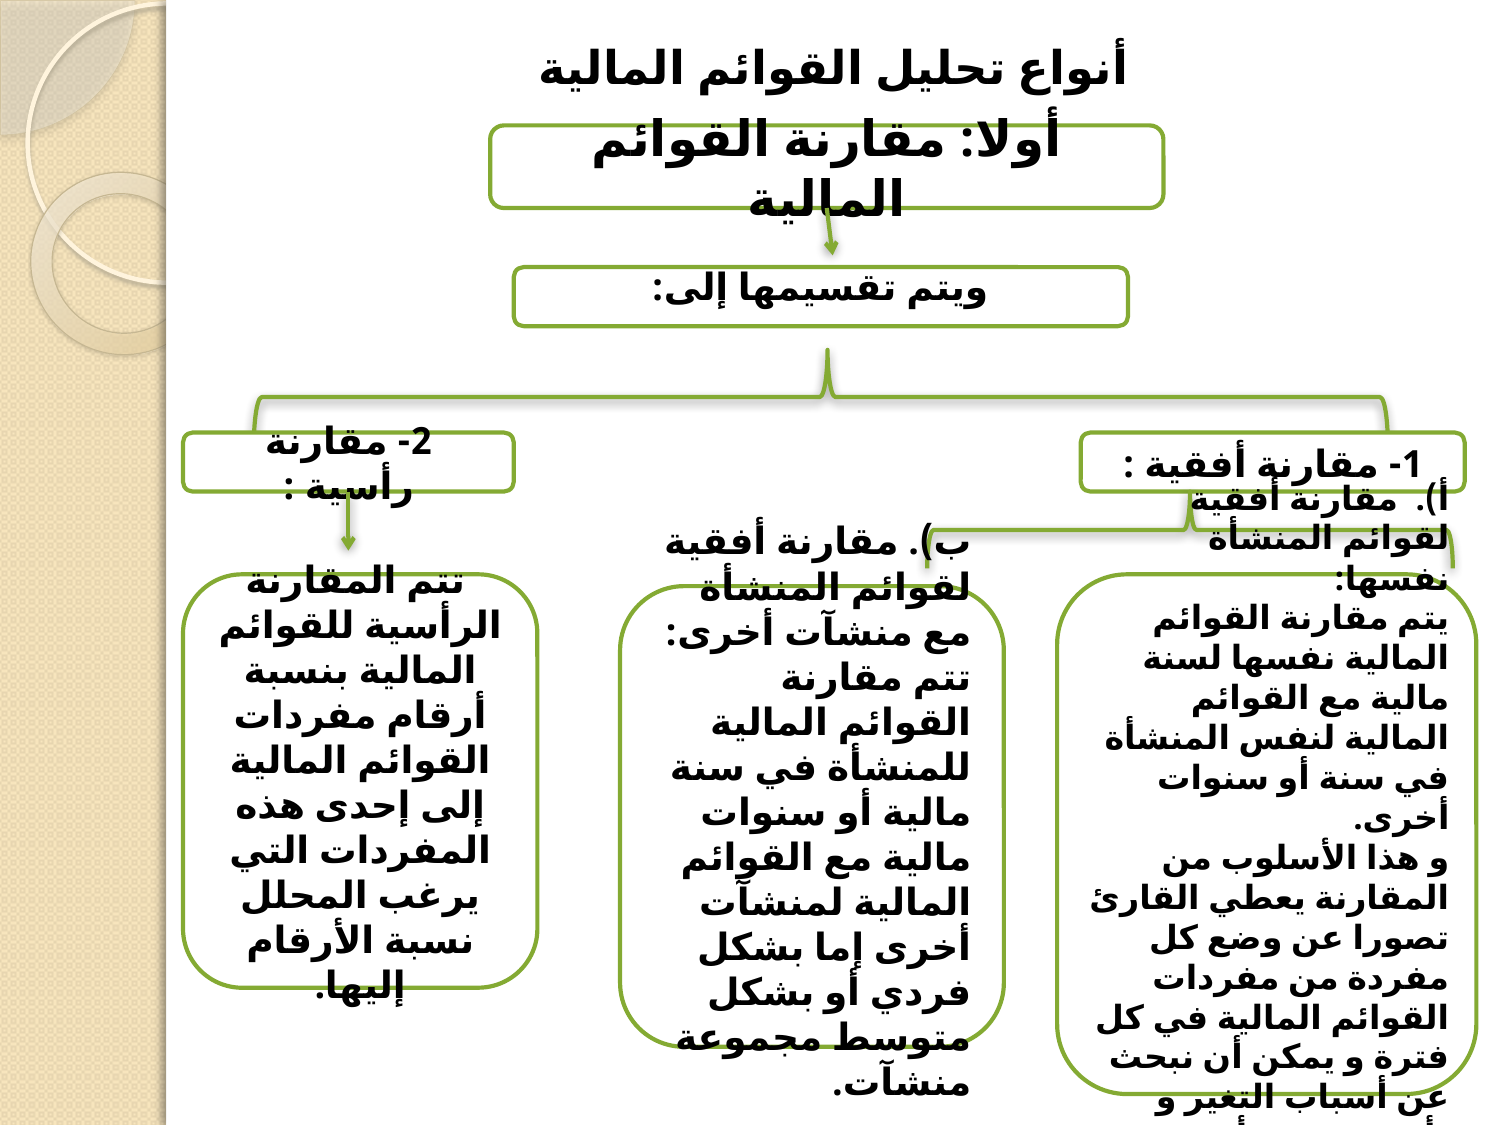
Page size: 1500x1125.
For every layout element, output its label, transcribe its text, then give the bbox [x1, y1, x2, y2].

text_box ب). مقارنة أفقية لقوائم المنشأة مع منشآت أخرى: تتم مقارنة القوائم المالية للمنشأة في سنة مالية أو سنوات مالية مع القوائم المالية لمنشآت أخرى إما بشكل فردي أو بشكل متوسط مجموعة منشآت. [643, 510, 987, 1110]
text_box تتم المقارنة الرأسية للقوائم المالية بنسبة أرقام مفردات القوائم المالية إلى إحدى هذه المفردات التي يرغب المحلل نسبة الأرقام إليها. [180, 572, 540, 990]
text_box 1- مقارنة أفقية : [1078, 430, 1467, 488]
text_box [987, 527, 1068, 569]
text_box [252, 347, 1390, 445]
title أنواع تحليل القوائم المالية [218, 30, 1449, 102]
text_box [1055, 603, 1068, 1066]
text_box أولا: مقارنة القوائم المالية [488, 123, 1166, 211]
text_box [511, 265, 1131, 329]
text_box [826, 207, 833, 256]
text_box أ). مقارنة أفقية لقوائم المنشأة نفسها: يتم مقارنة القوائم المالية نفسها لسنة مالية مع القوائم المالية لنفس المنشأة في سنة أو سنوات أخرى. و هذا الأسلوب من المقارنة يعطي القارئ تصورا عن وضع كل مفردة من مفردات القوائم المالية في كل فترة و يمكن أن نبحث عن أسباب التغير و تأثيره حسب أهمية العنصر لديه. مثال1 [1068, 469, 1465, 1125]
text_box 2- مقارنة رأسية : [180, 430, 516, 494]
text_box [617, 598, 643, 1035]
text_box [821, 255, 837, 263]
text_box [987, 603, 1006, 1030]
text_box ويتم تقسيمها إلى: [513, 255, 1117, 316]
text_box [1465, 602, 1479, 1066]
